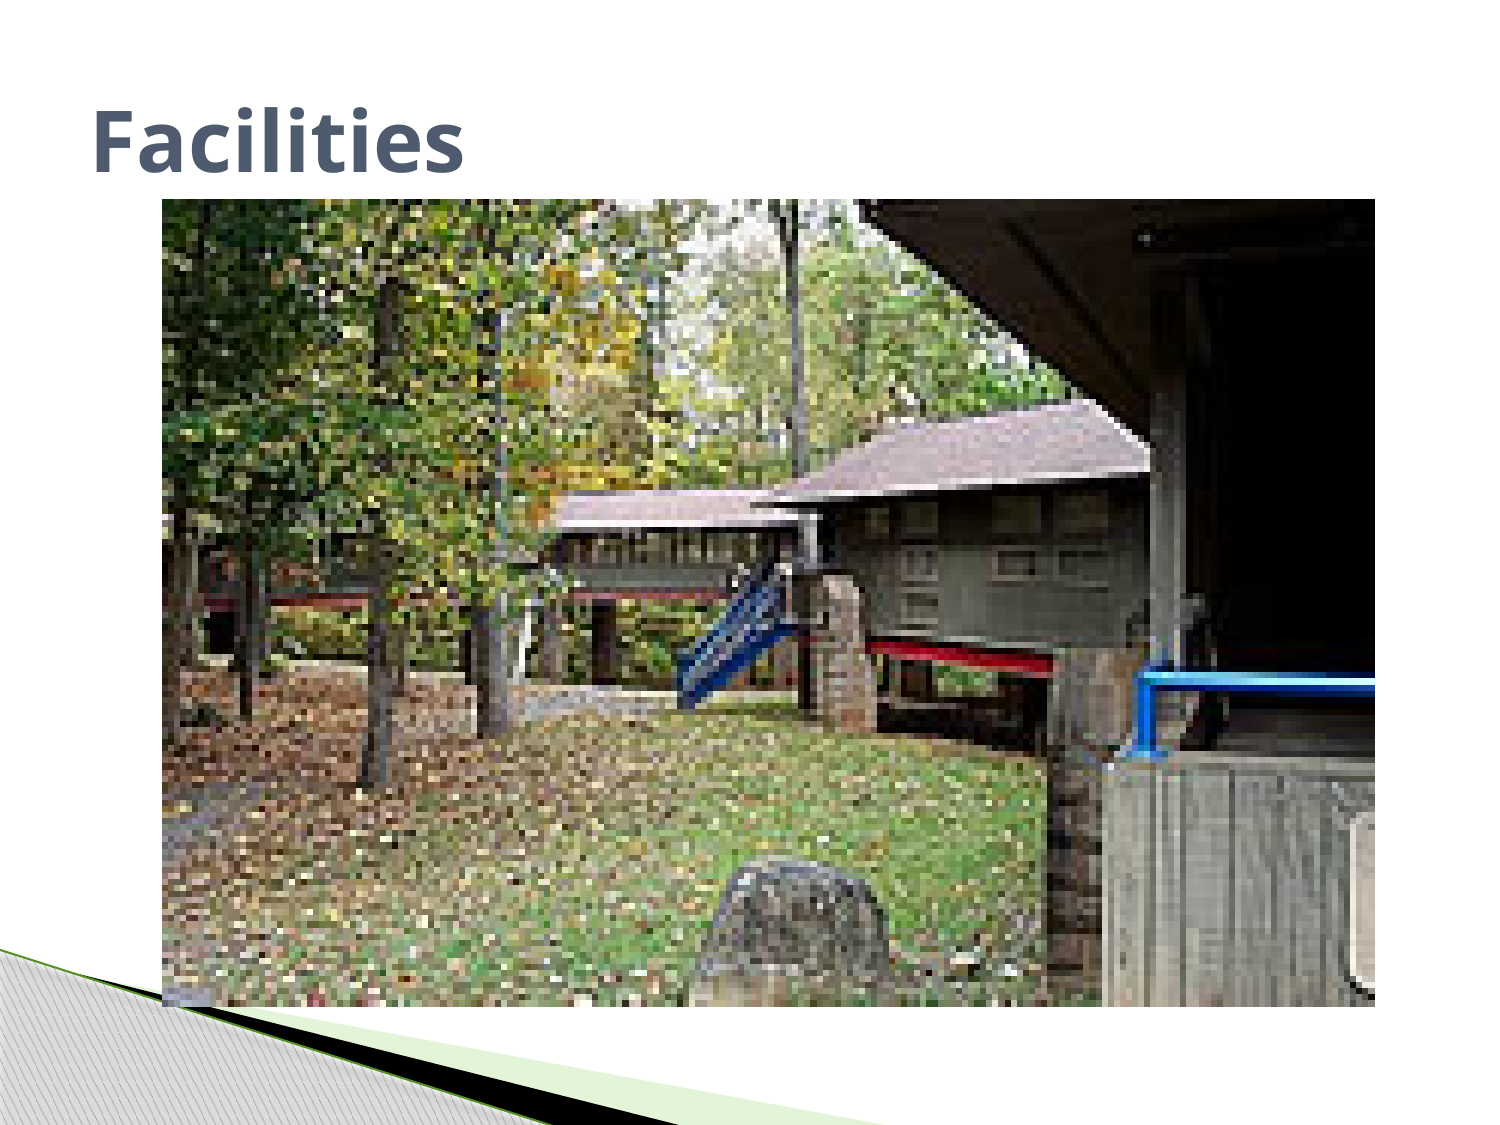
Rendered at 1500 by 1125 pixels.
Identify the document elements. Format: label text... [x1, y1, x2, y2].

picture [162, 199, 1376, 1007]
title Facilities [75, 45, 1425, 233]
